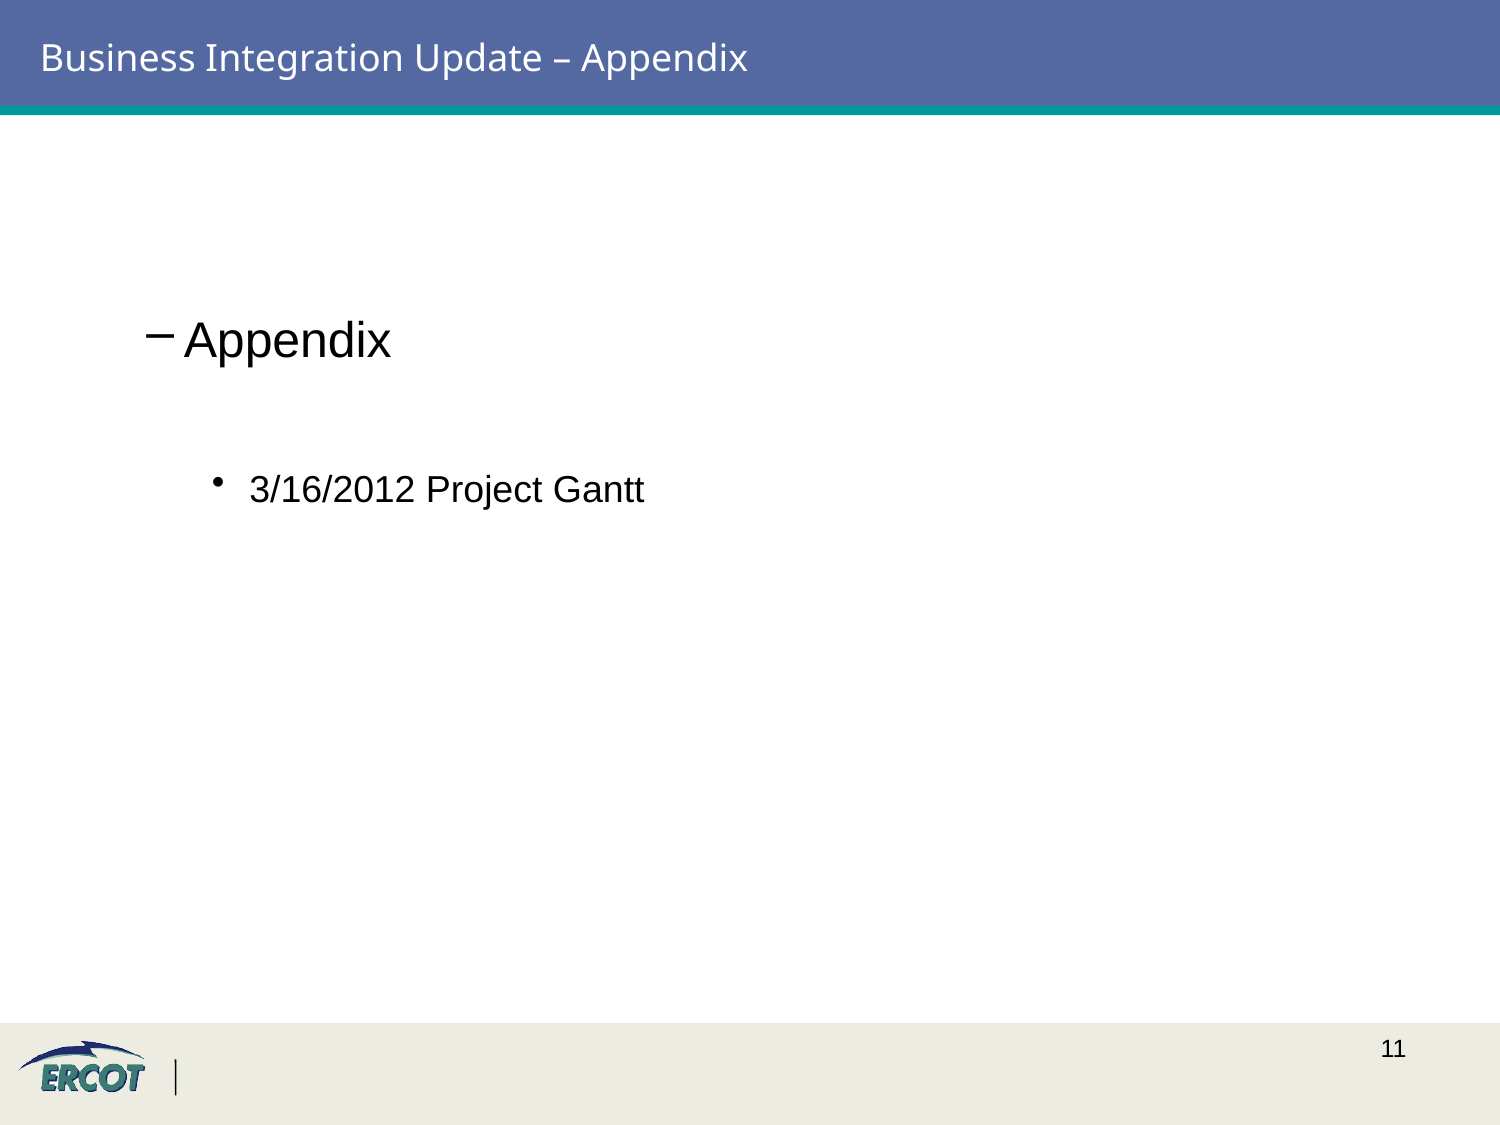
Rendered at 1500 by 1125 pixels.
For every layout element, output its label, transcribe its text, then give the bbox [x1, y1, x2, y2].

picture [10, 1031, 151, 1111]
title Business Integration Update – Appendix [24, 0, 1013, 113]
list Appendix 3/16/2012 Project Gantt [74, 299, 1426, 1001]
